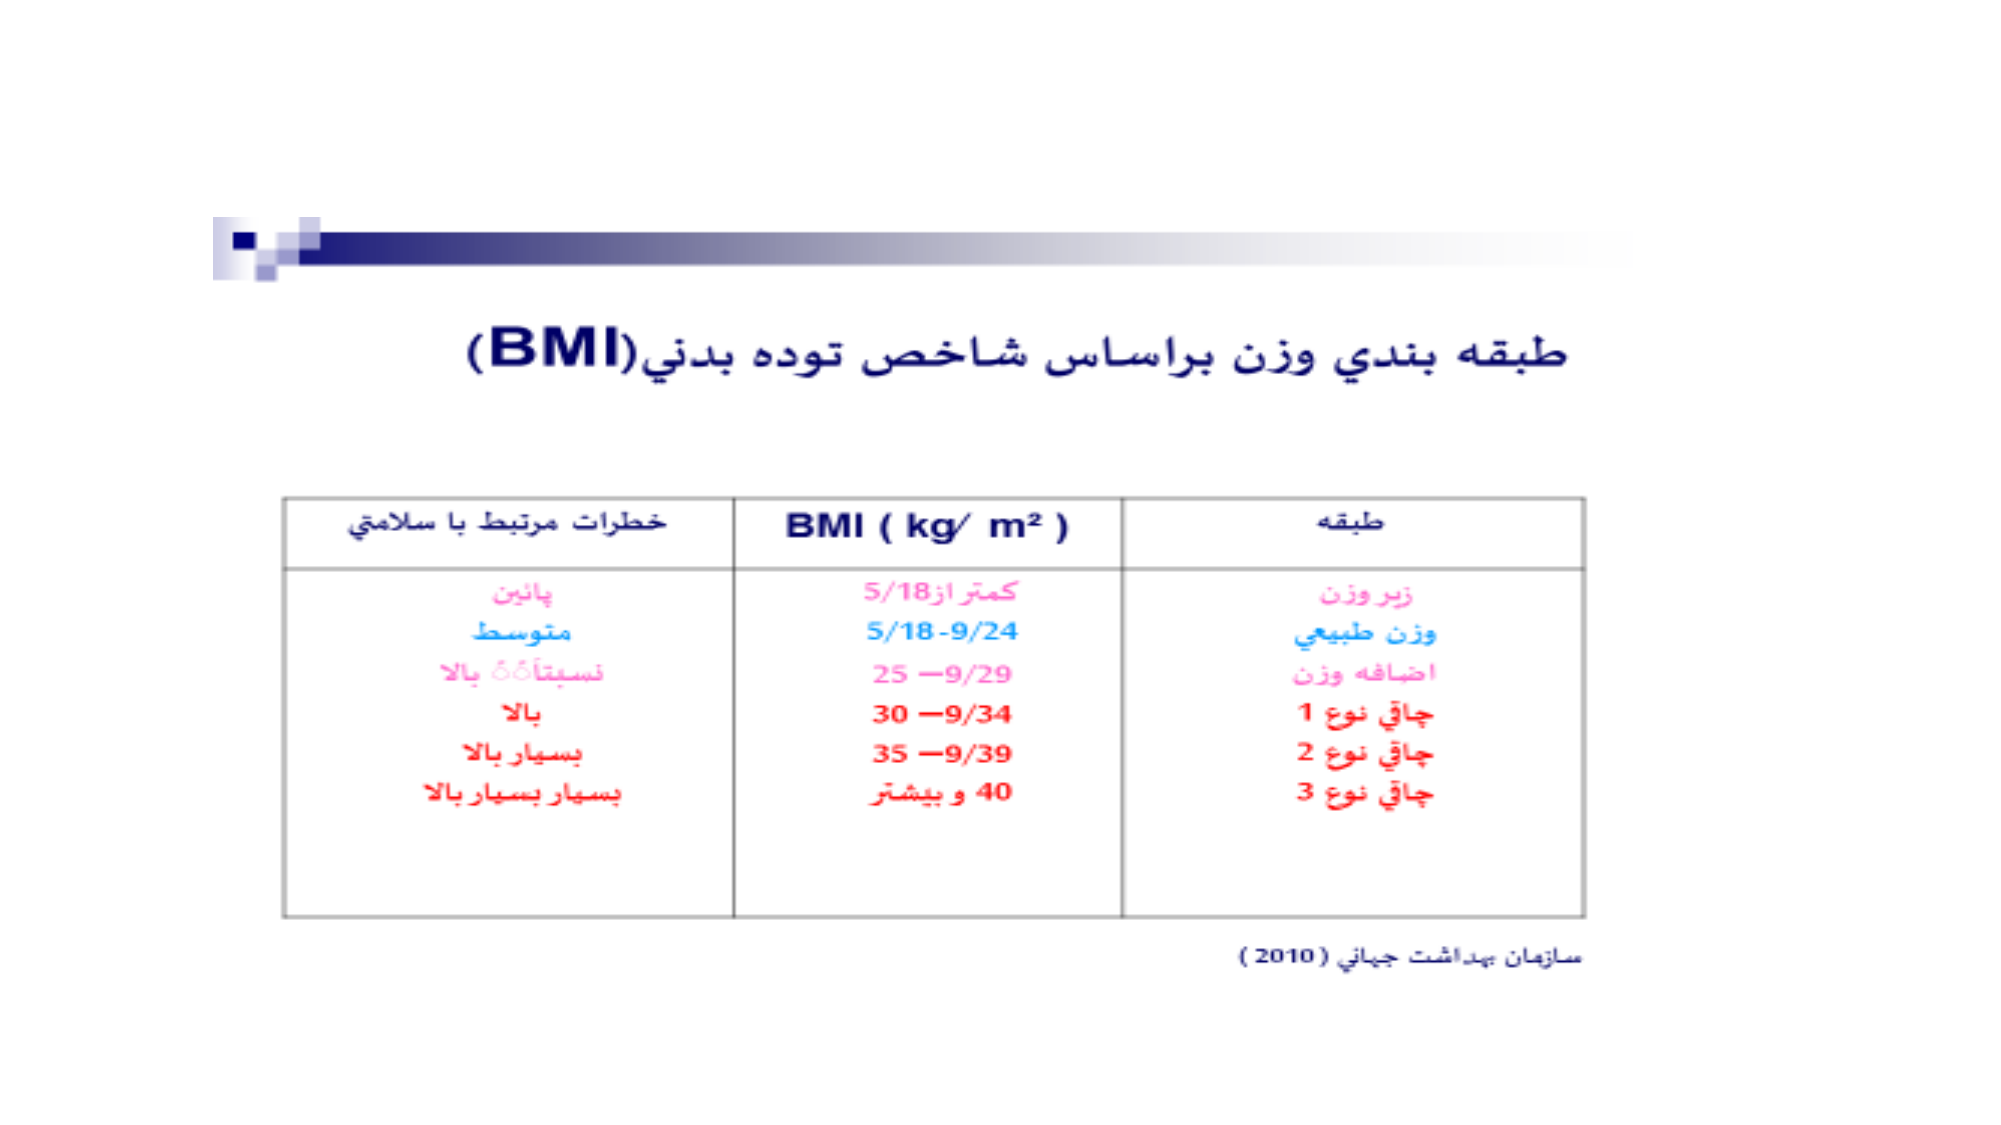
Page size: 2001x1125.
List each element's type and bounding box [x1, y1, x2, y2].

picture [213, 217, 1657, 1036]
